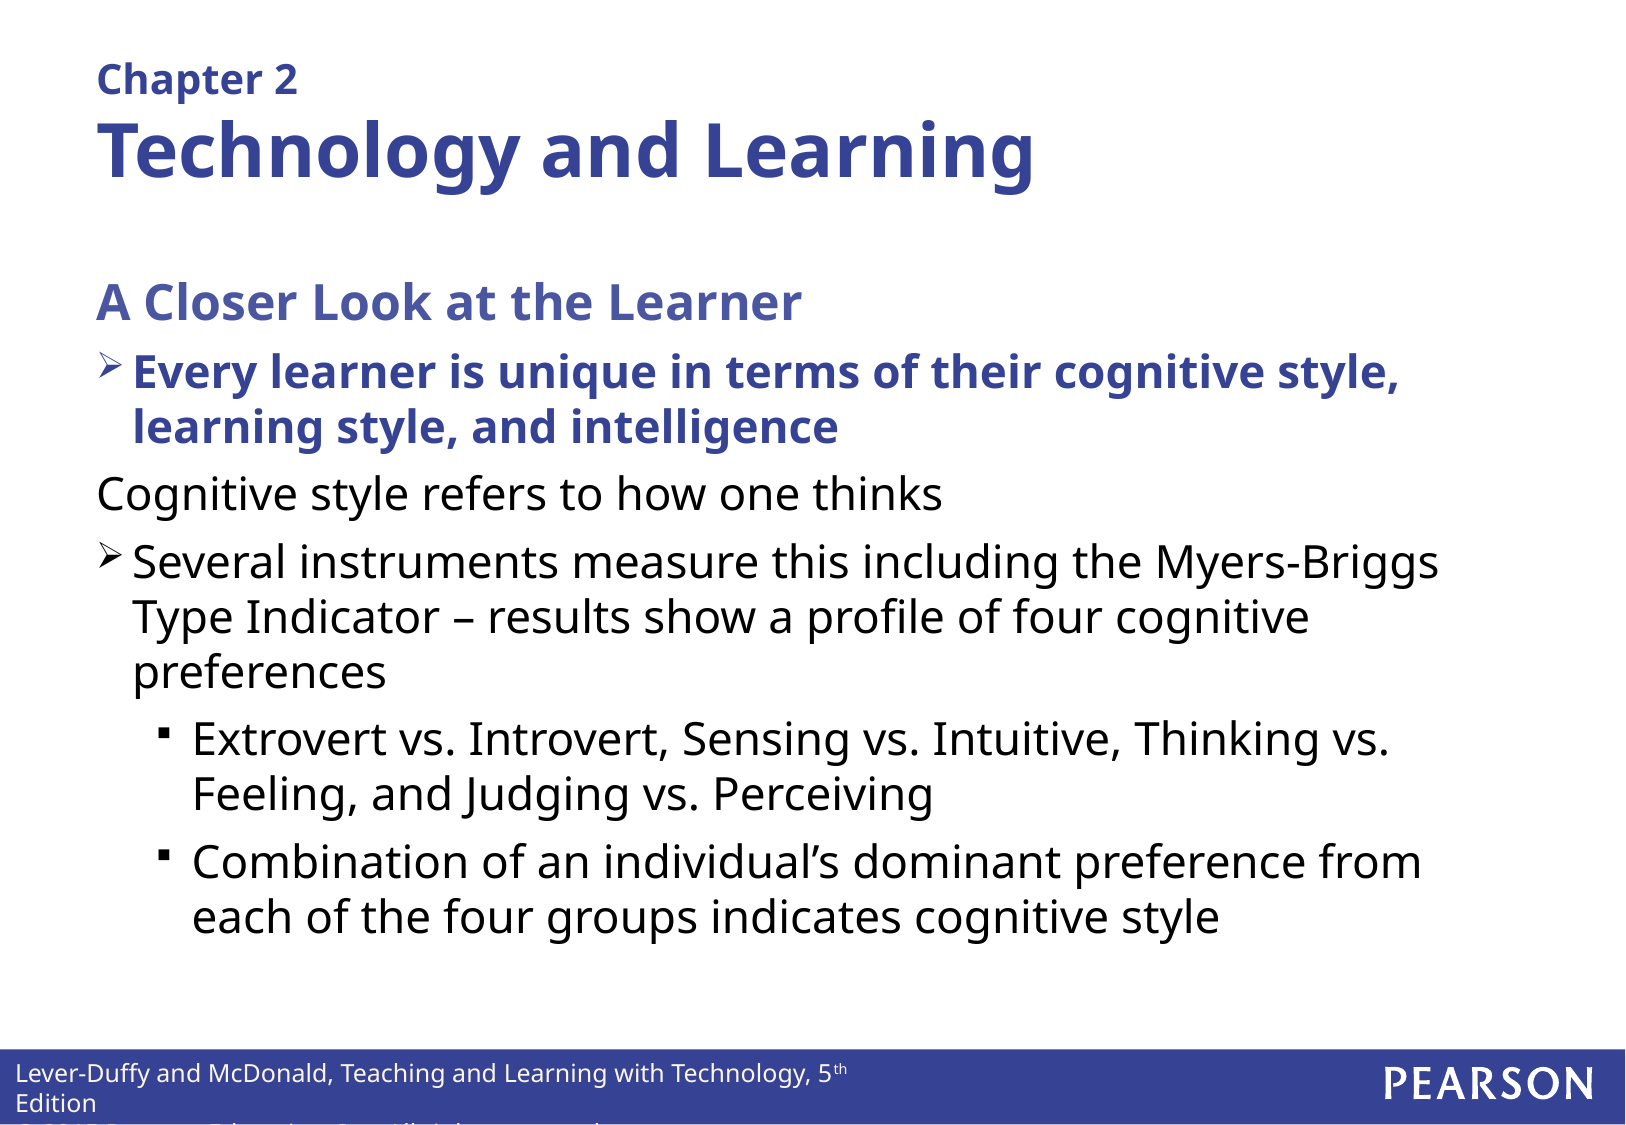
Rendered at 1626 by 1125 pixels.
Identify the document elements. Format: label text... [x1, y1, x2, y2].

title Chapter 2 Technology and Learning [81, 45, 1544, 233]
list A Closer Look at the Learner Every learner is unique in terms of their cognitive style, learning style, and intelligence Cognitive style refers to how one thinks Several instruments measure this including the Myers-Briggs Type Indicator – results show a profile of four cognitive preferences Extrovert vs. Introvert, Sensing vs. Intuitive, Thinking vs. Feeling, and Judging vs. Perceiving Combination of an individual’s dominant preference from each of the four groups indicates cognitive style [81, 262, 1544, 1005]
